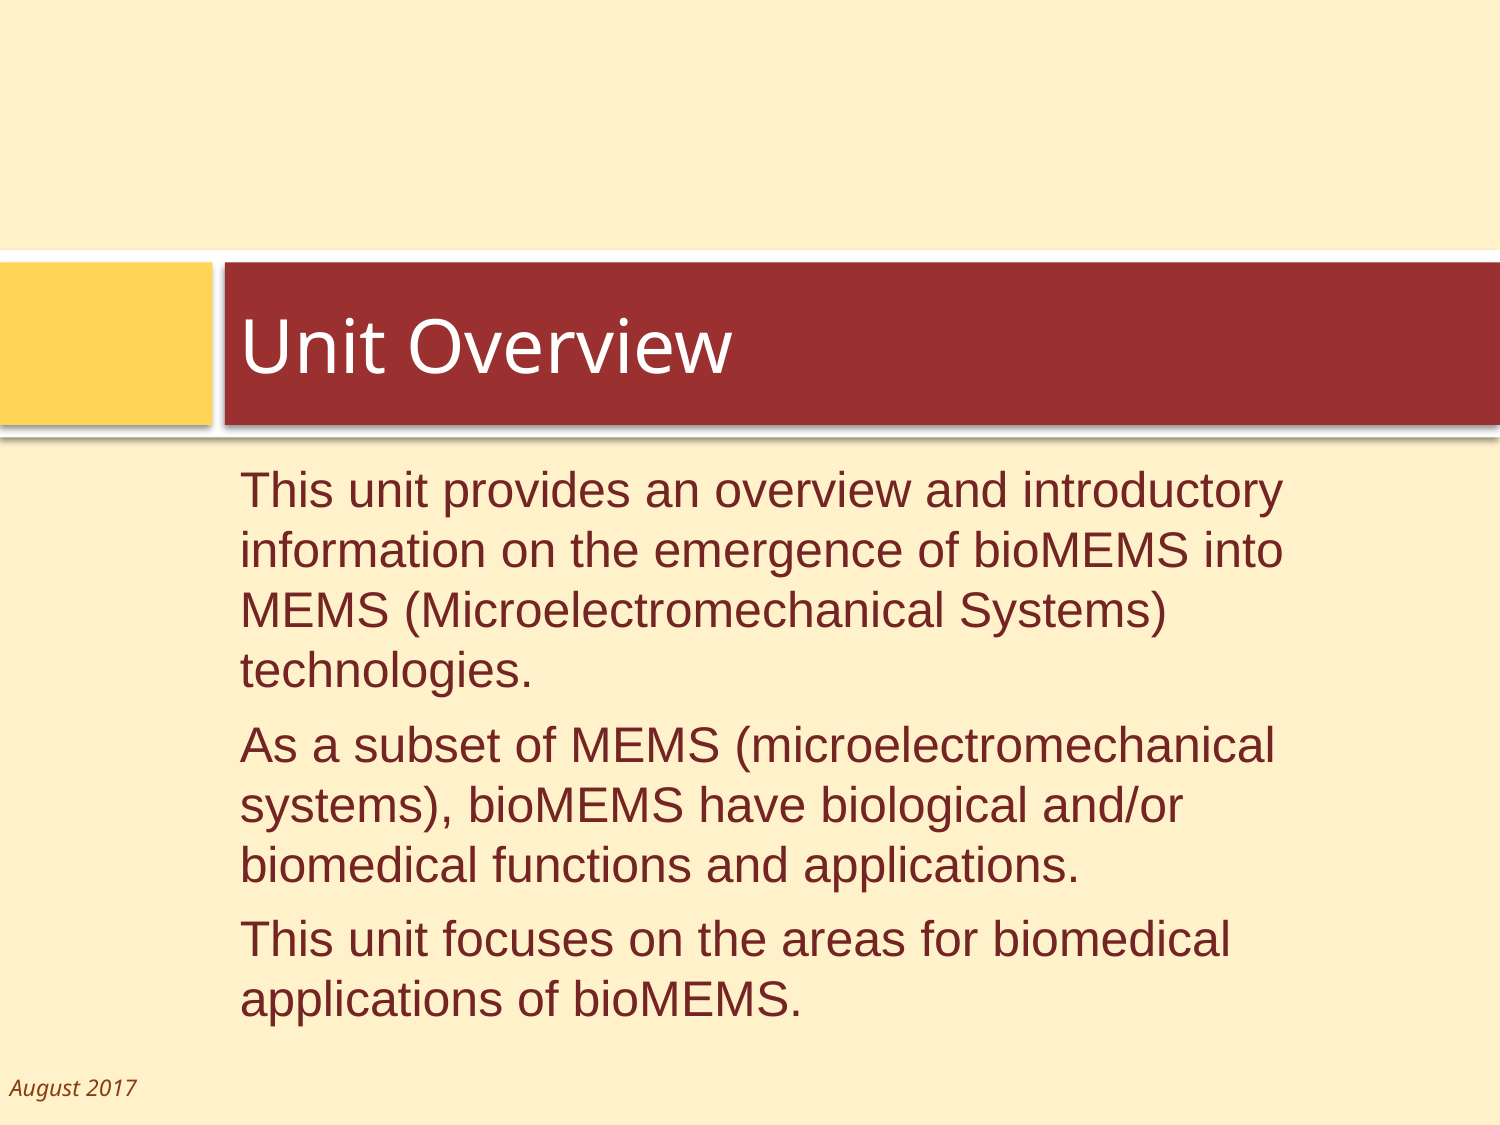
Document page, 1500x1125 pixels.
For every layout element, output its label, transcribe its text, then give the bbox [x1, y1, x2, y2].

list This unit provides an overview and introductory information on the emergence of bioMEMS into MEMS (Microelectromechanical Systems) technologies. As a subset of MEMS (microelectromechanical systems), bioMEMS have biological and/or biomedical functions and applications. This unit focuses on the areas for biomedical applications of bioMEMS. [225, 450, 1394, 1086]
title Unit Overview [225, 262, 1475, 425]
